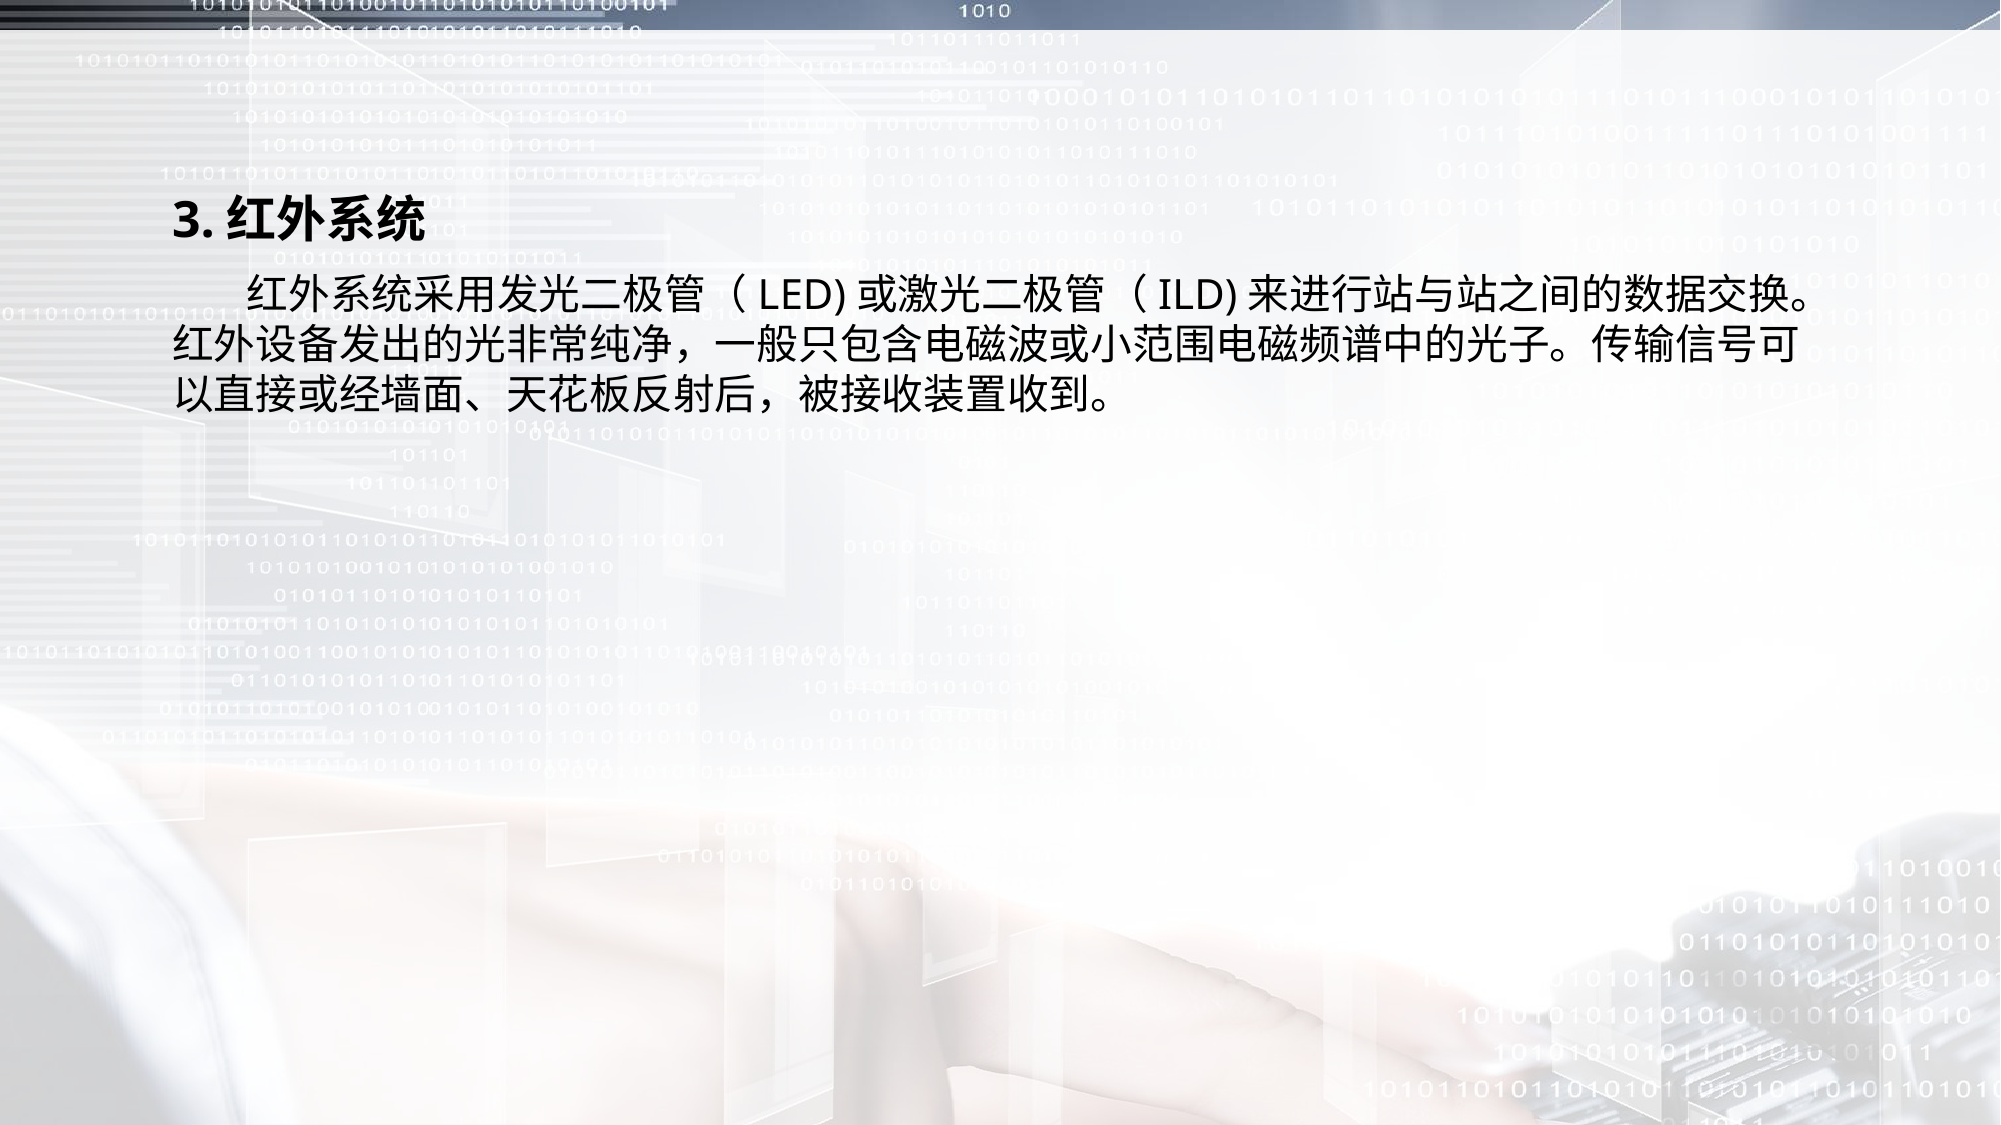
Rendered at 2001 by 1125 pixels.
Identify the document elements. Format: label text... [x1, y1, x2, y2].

list 3.红外系统 红外系统采用发光二极管（LED)或激光二极管（ILD)来进行站与站之间的数据交换。红外设备发出的光非常纯净，一般只包含电磁波或小范围电磁频谱中的光子。传输信号可以直接或经墙面、天花板反射后，被接收装置收到。 [157, 179, 1845, 1014]
picture [0, 0, 2000, 30]
